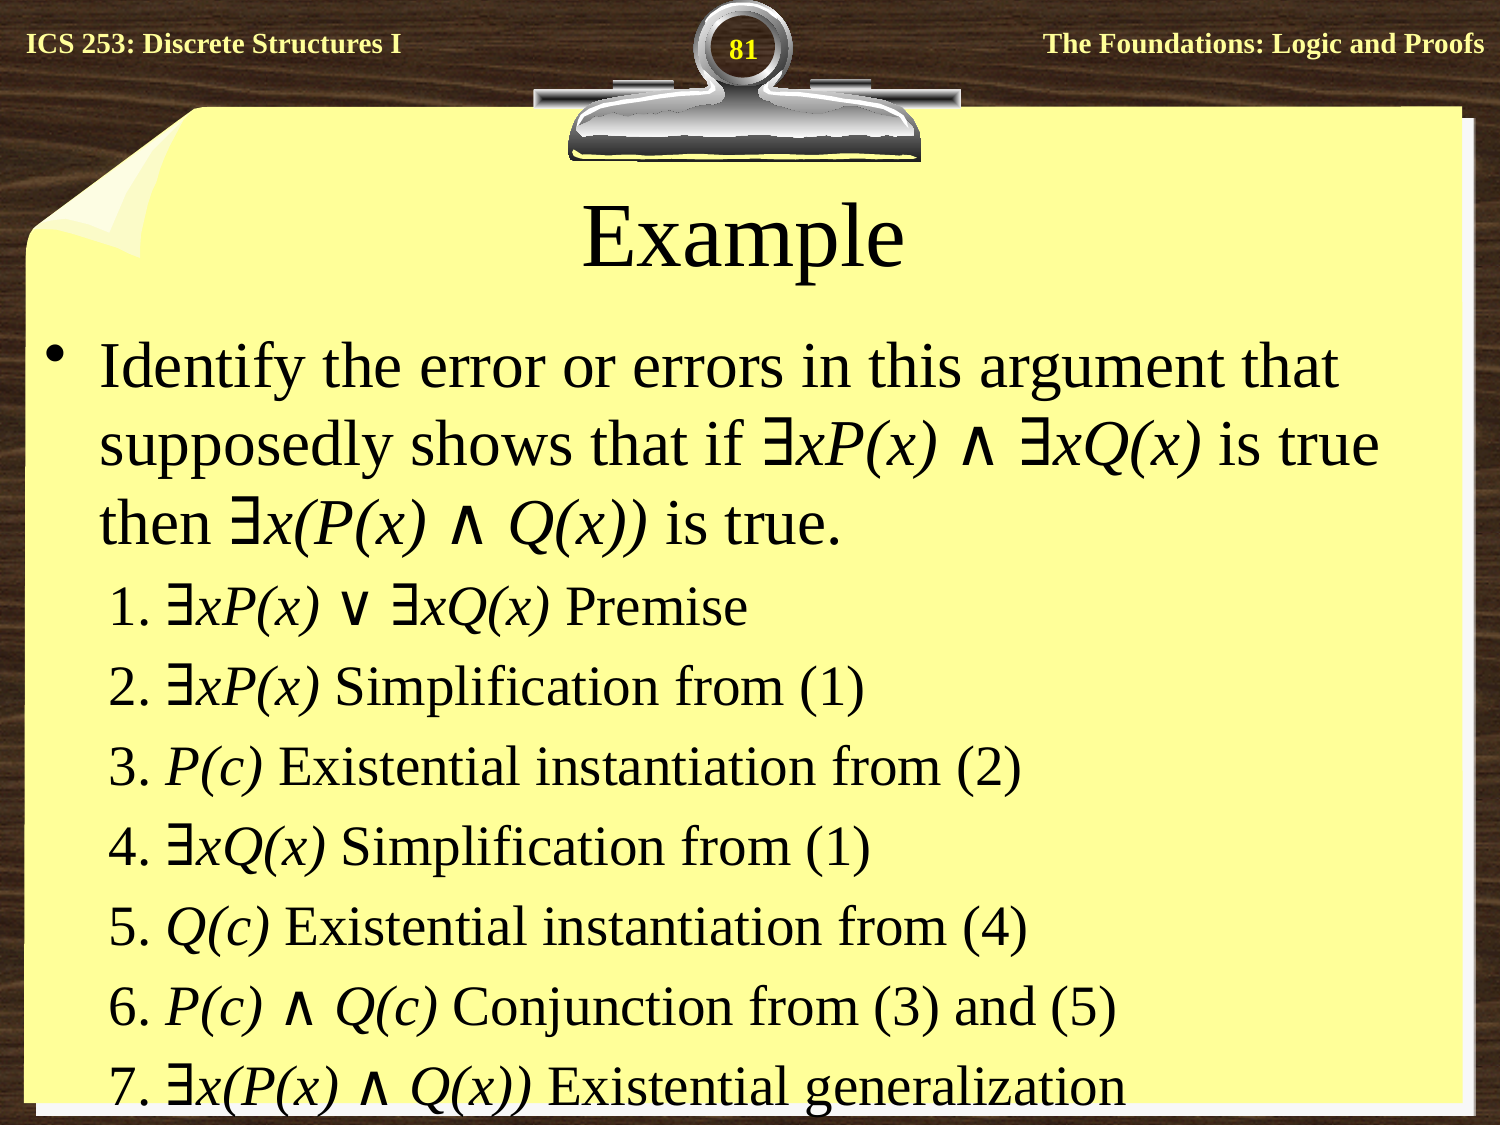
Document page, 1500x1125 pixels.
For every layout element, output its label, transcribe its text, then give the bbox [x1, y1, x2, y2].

picture [0, 0, 733, 1125]
list Identify the error or errors in this argument that supposedly shows that if ∃xP(x) ∧ ∃xQ(x) is true then ∃x(P(x) ∧ Q(x)) is true. 1. ∃xP(x) ∨ ∃xQ(x) Premise 2. ∃xP(x) Simplification from (1) 3. P(c) Existential instantiation from (2) 4. ∃xQ(x) Simplification from (1) 5. Q(c) Existential instantiation from (4) 6. P(c) ∧ Q(c) Conjunction from (3) and (5) 7. ∃x(P(x) ∧ Q(x)) Existential generalization [29, 314, 1459, 1125]
title Example [81, 172, 1407, 288]
picture [754, 0, 1500, 1125]
slide_number 81 [423, 5, 774, 91]
